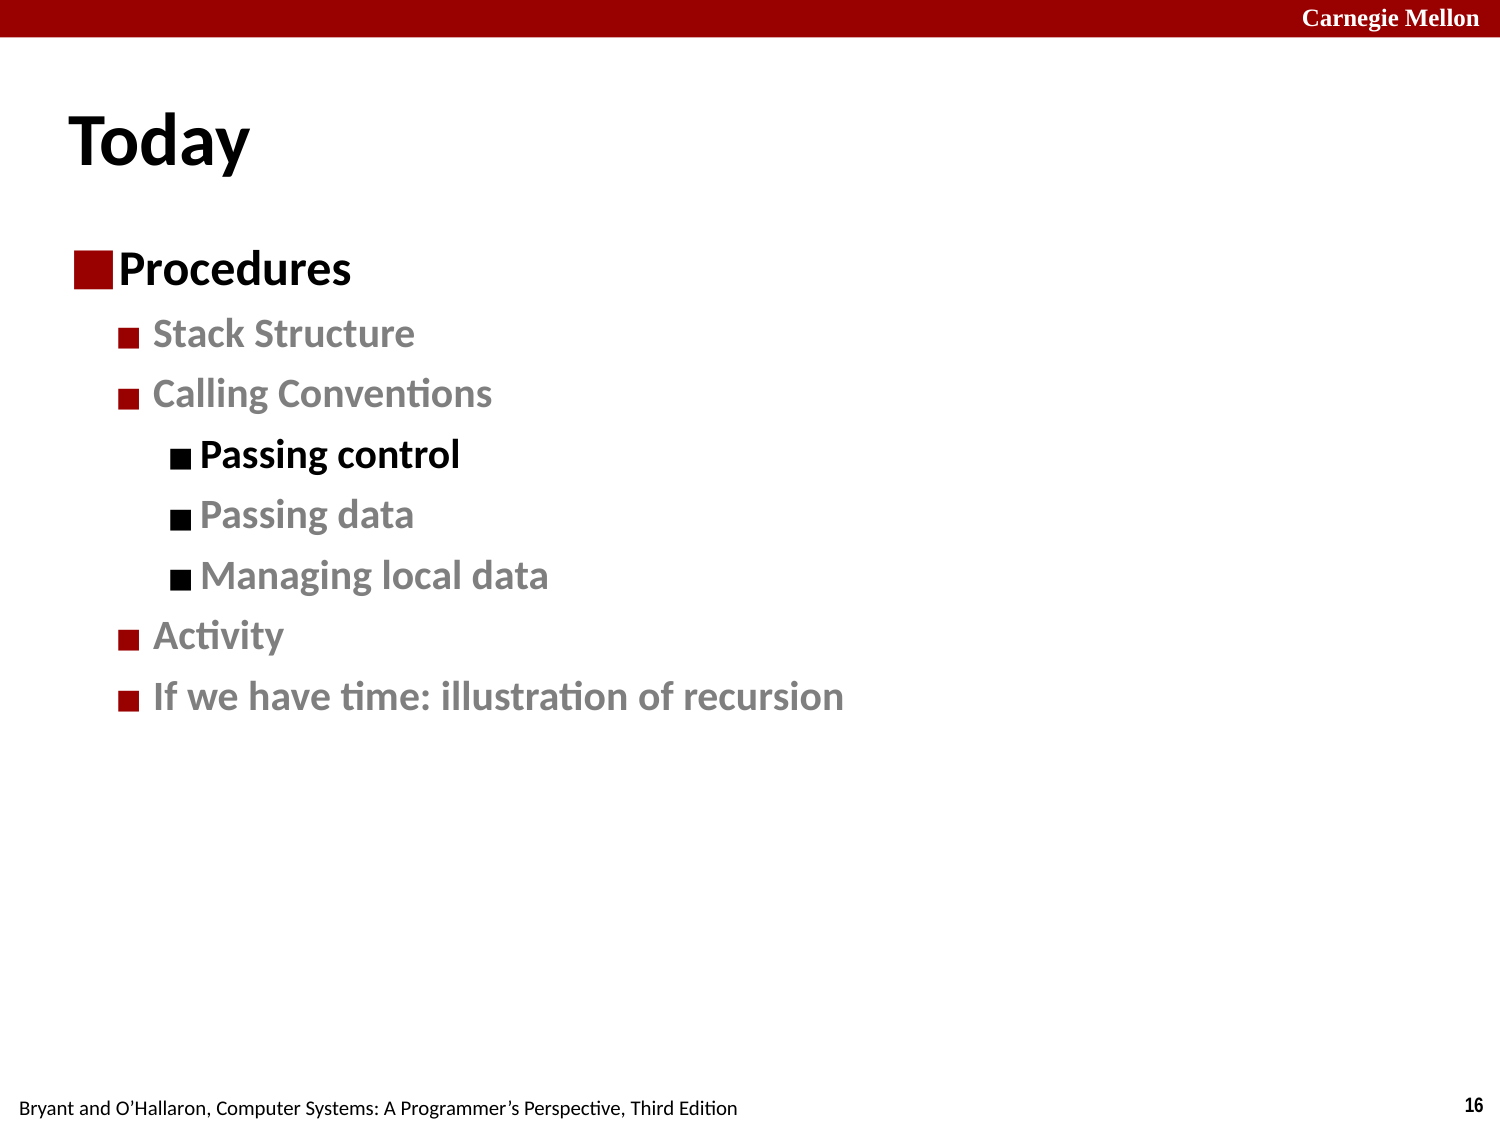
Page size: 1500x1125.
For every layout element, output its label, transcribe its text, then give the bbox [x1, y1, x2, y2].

title Today [62, 41, 1438, 229]
list Procedures Stack Structure Calling Conventions Passing control Passing data Managing local data Activity If we have time: illustration of recursion [62, 229, 1438, 1121]
